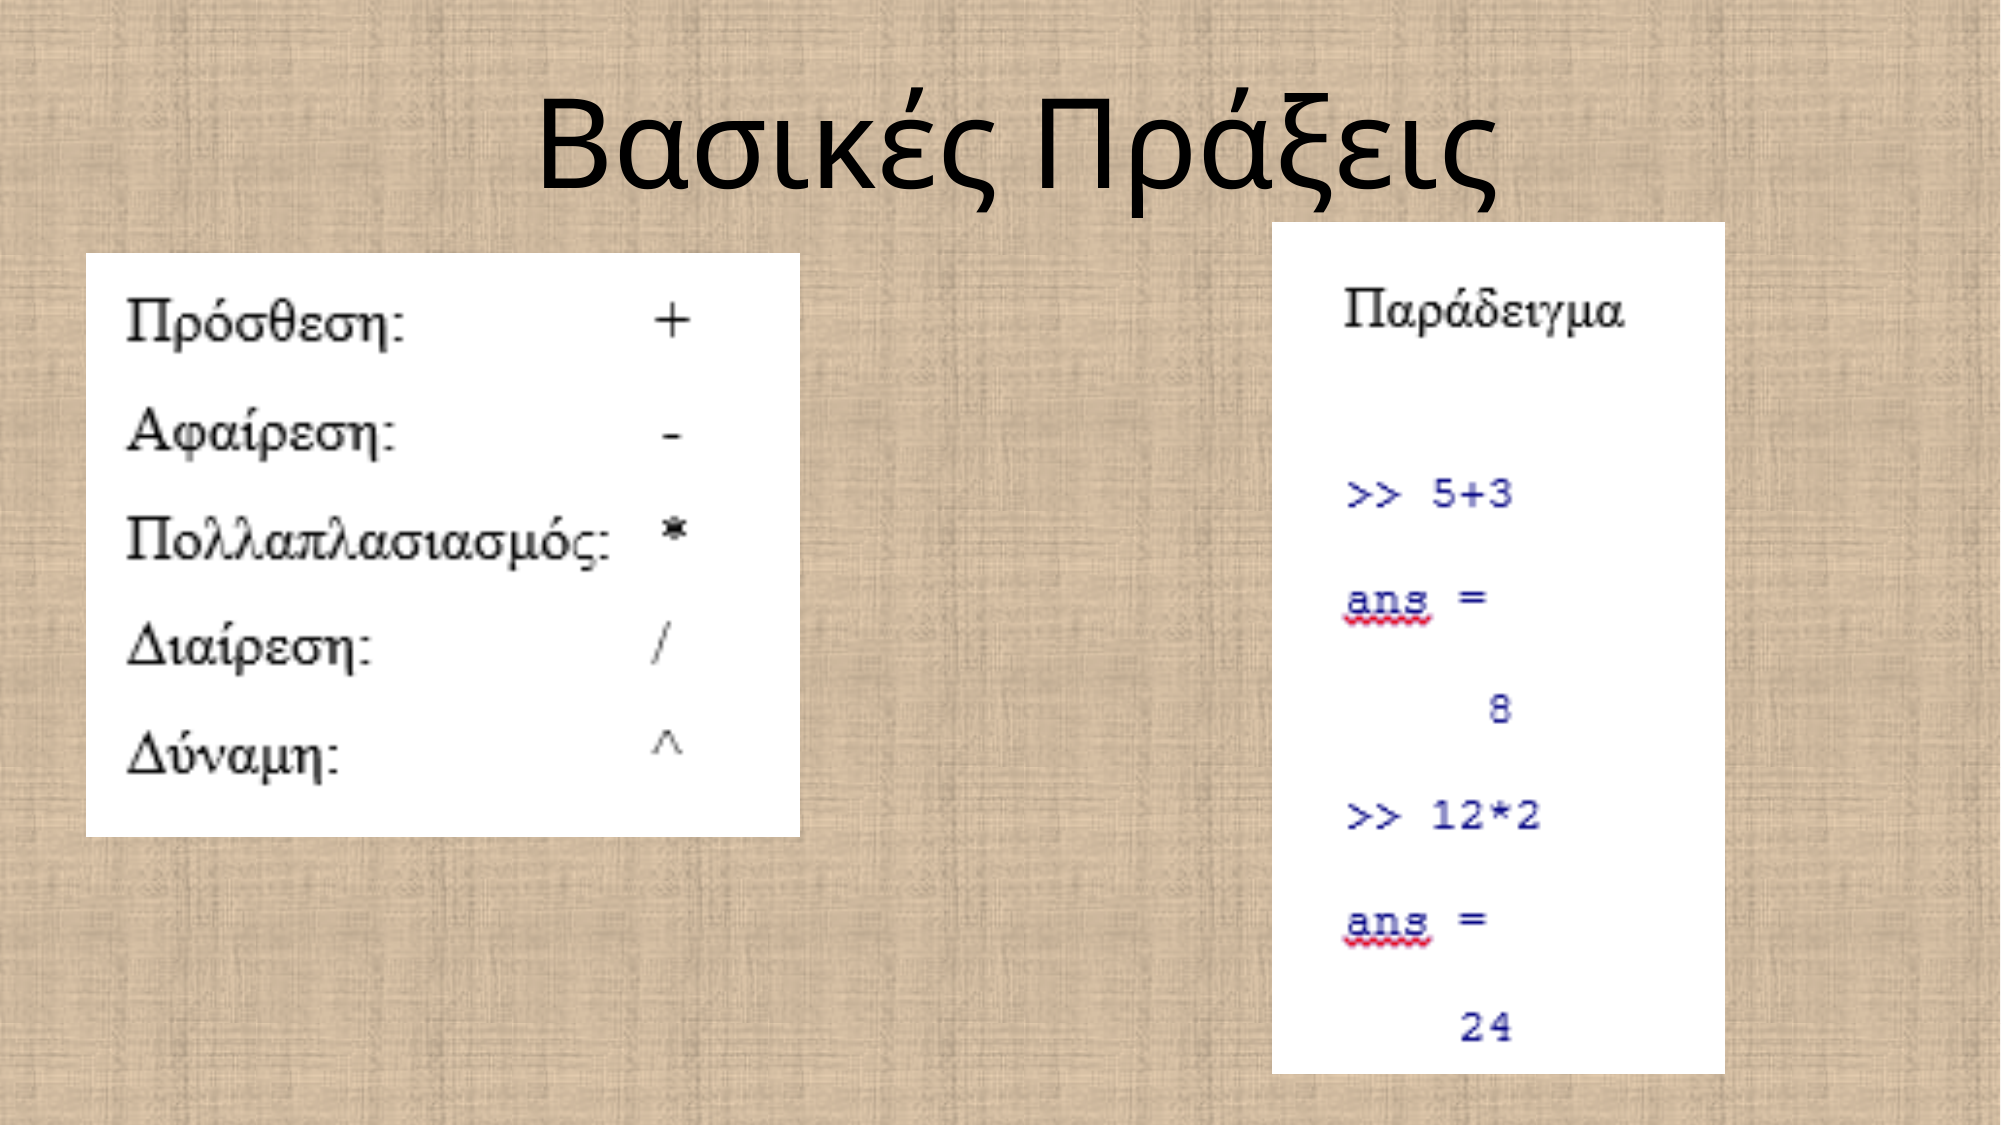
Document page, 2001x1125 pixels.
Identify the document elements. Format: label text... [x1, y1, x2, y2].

picture [1272, 222, 1727, 1075]
title Βασικές Πράξεις [282, 34, 1783, 223]
picture [86, 253, 801, 837]
